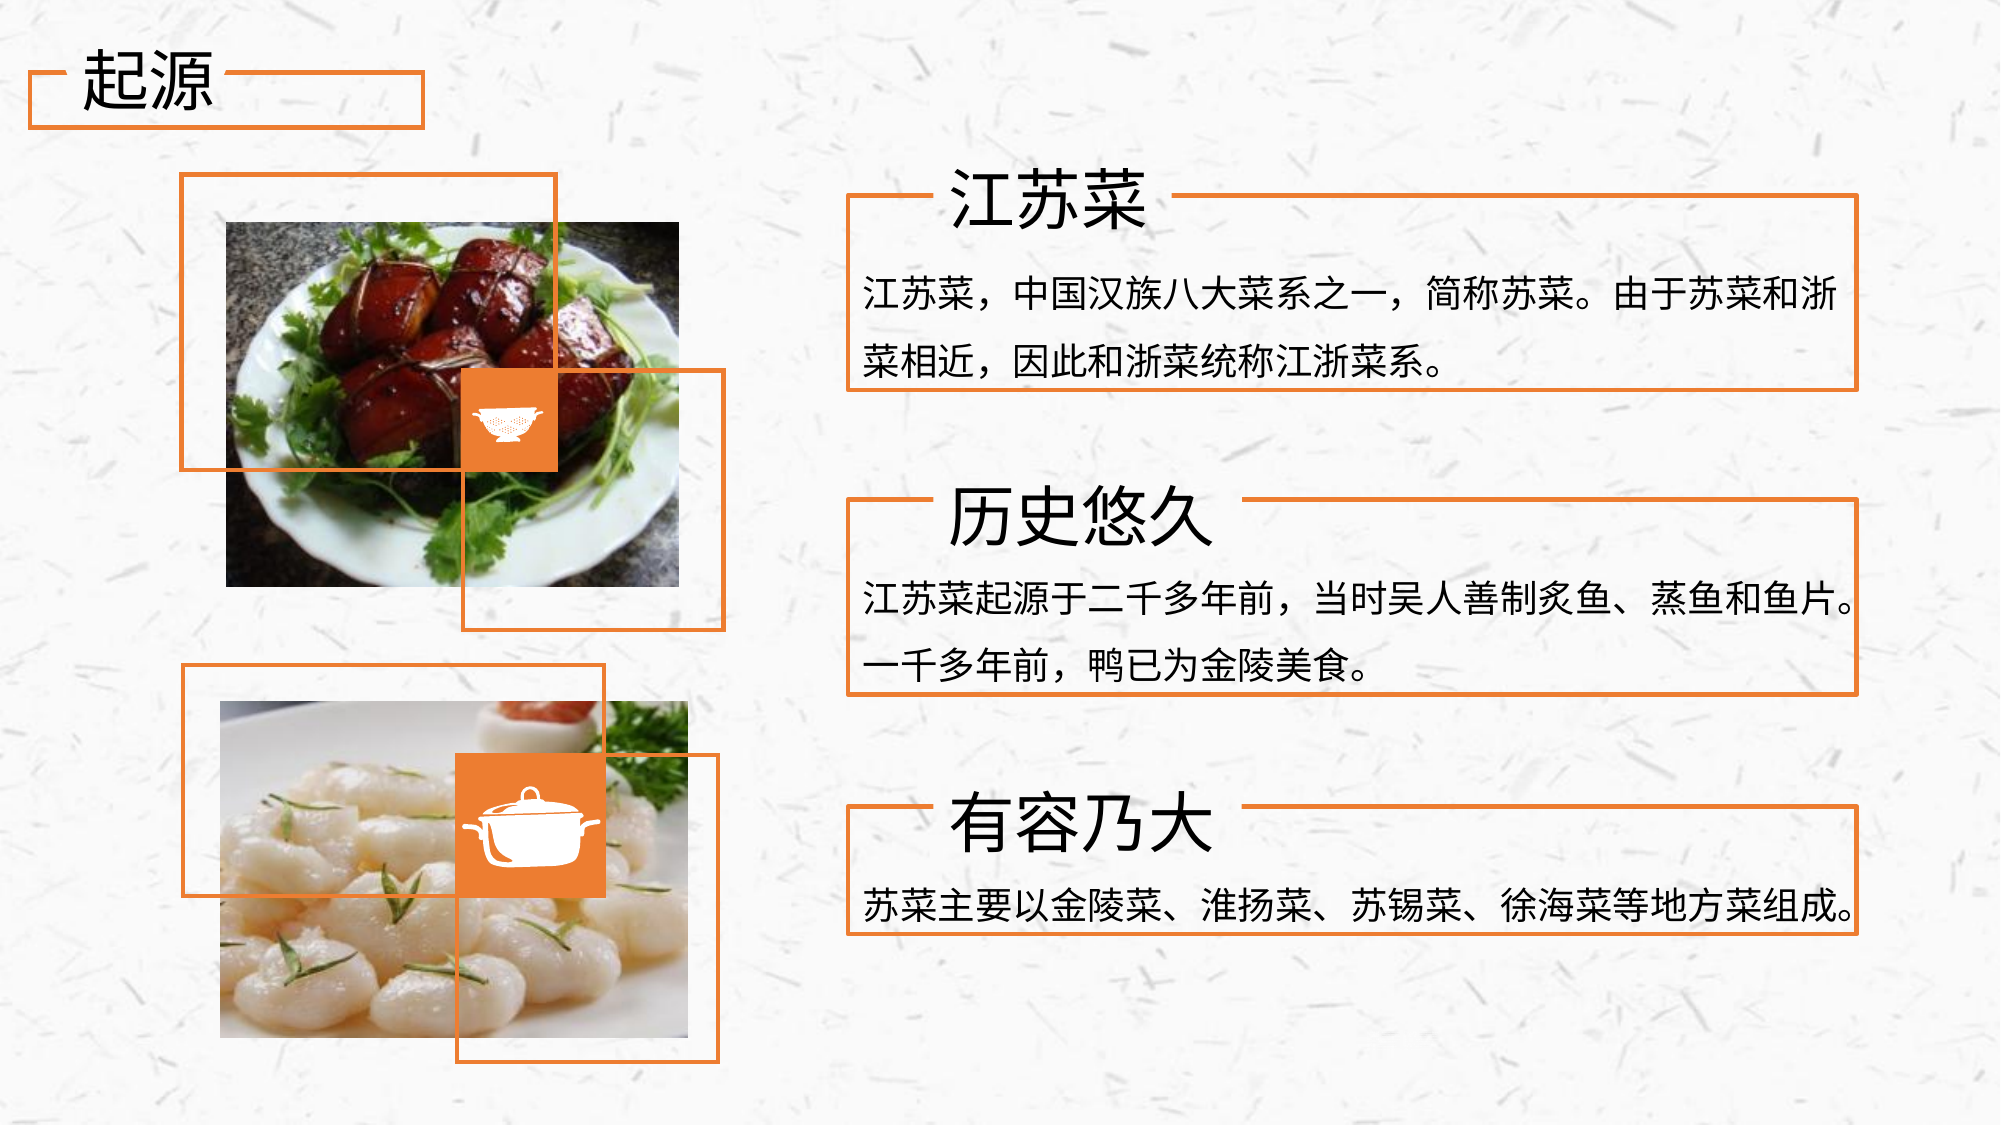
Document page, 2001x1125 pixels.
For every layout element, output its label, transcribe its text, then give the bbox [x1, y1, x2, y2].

text_box 历史悠久 [933, 467, 1242, 563]
text_box 江苏菜，中国汉族八大菜系之一，简称苏菜。由于苏菜和浙菜相近，因此和浙菜统称江浙菜系。 [848, 195, 1857, 391]
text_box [181, 174, 724, 630]
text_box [30, 0, 424, 128]
picture [0, 0, 2001, 1125]
text_box 江苏菜起源于二千多年前，当时吴人善制炙鱼、蒸鱼和鱼片。一千多年前，鸭已为金陵美食。 [848, 499, 1857, 695]
text_box 苏菜主要以金陵菜、淮扬菜、苏锡菜、徐海菜等地方菜组成。 [848, 806, 1857, 934]
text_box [483, 767, 573, 896]
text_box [183, 665, 718, 1063]
text_box 有容乃大 [933, 773, 1242, 869]
text_box 江苏菜 [933, 150, 1172, 245]
